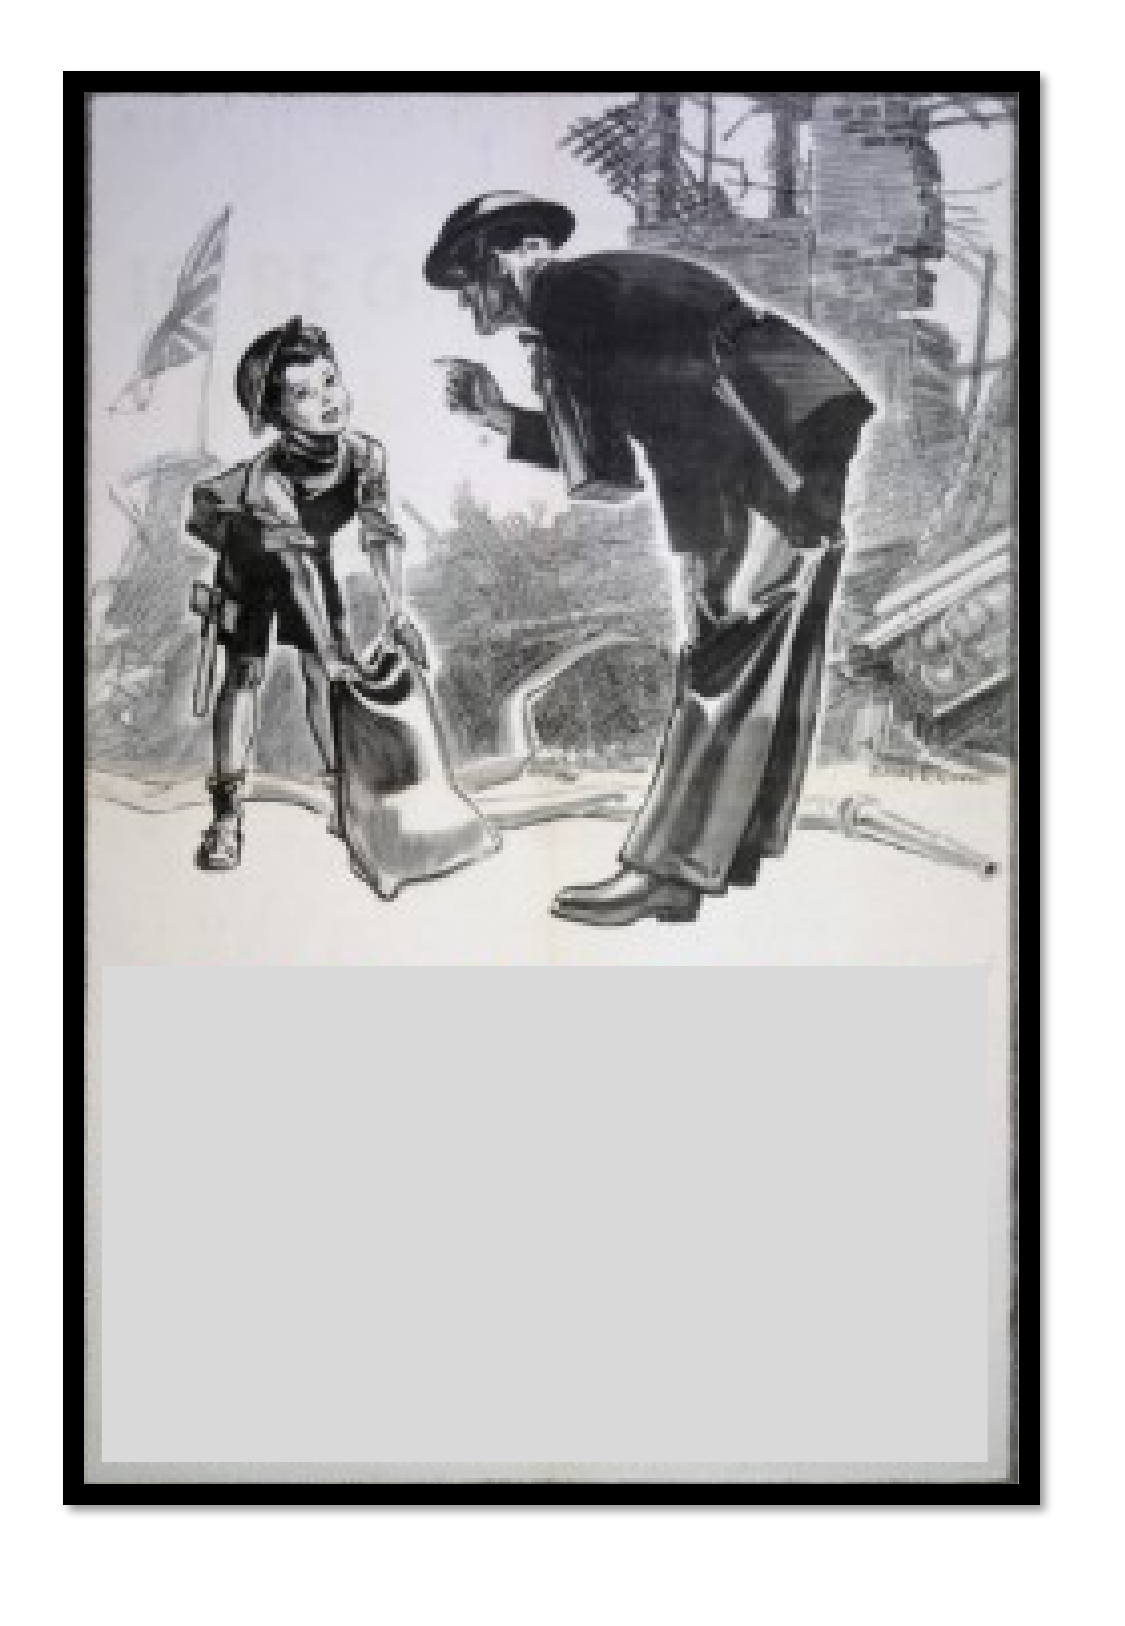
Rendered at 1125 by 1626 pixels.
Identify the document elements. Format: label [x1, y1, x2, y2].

picture [83, 91, 1019, 1485]
